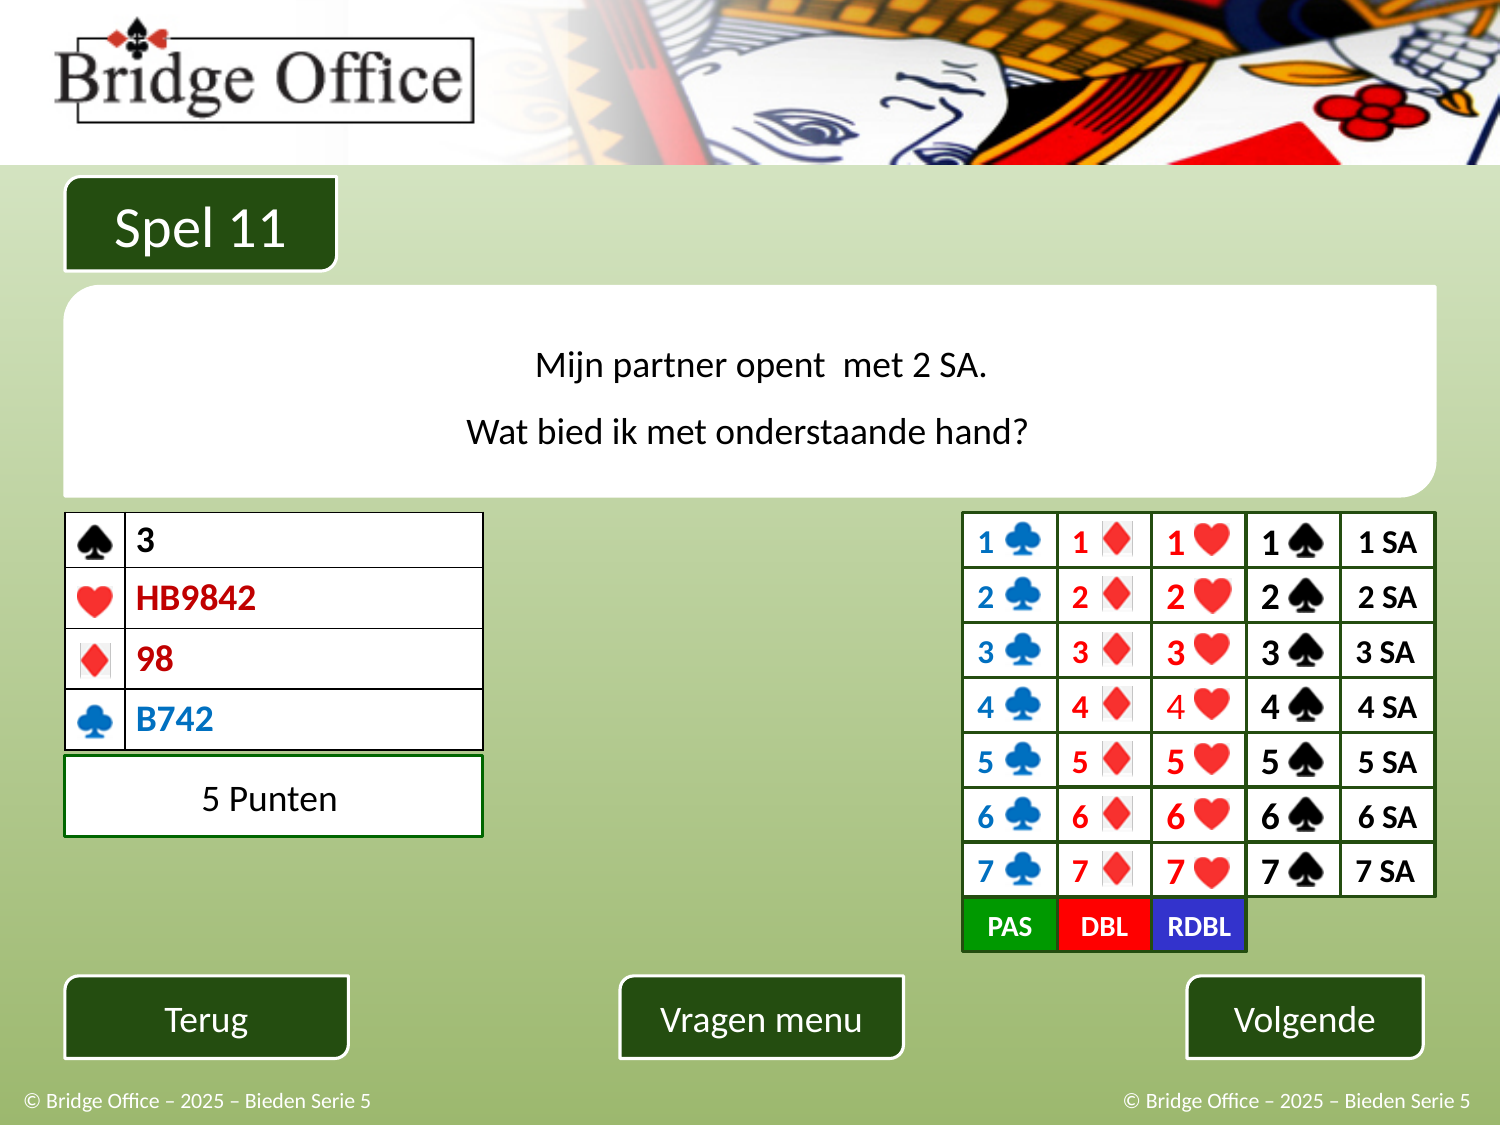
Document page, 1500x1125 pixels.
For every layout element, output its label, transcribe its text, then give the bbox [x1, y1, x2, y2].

table_cell [66, 629, 124, 688]
text_box 3 SA [1339, 621, 1437, 676]
text_box 3 [1056, 621, 1150, 676]
table_cell 98 [126, 629, 482, 688]
picture [1193, 523, 1230, 556]
picture [1099, 576, 1135, 613]
text_box 5 Punten [63, 754, 484, 838]
text_box 1 SA [1342, 511, 1437, 569]
text_box 5 [1248, 734, 1339, 786]
picture [1193, 743, 1230, 776]
text_box RDBL [1153, 898, 1248, 953]
picture [1288, 631, 1324, 668]
picture [1004, 741, 1041, 778]
picture [1288, 521, 1325, 558]
text_box © Bridge Office – 2025 – Bieden Serie 5 [8, 1079, 393, 1121]
picture [1194, 633, 1230, 666]
text_box 4 [961, 676, 1059, 734]
picture [0, 0, 1500, 166]
text_box © Bridge Office – 2025 – Bieden Serie 5 [1107, 1079, 1500, 1121]
text_box [63, 284, 1437, 498]
text_box 6 [1245, 786, 1339, 841]
picture [1193, 688, 1230, 721]
picture [1288, 576, 1324, 613]
picture [1099, 851, 1135, 887]
text_box 4 [1059, 676, 1150, 734]
picture [77, 524, 114, 561]
picture [1193, 798, 1230, 830]
picture [1288, 741, 1324, 778]
text_box 7 [1056, 841, 1150, 898]
picture [1099, 741, 1135, 778]
text_box PAS [961, 896, 1059, 953]
picture [77, 585, 114, 618]
table_header 3 [126, 513, 482, 567]
text_box Mijn partner opent met 2 SA. [508, 332, 1015, 393]
text_box 4 [1245, 676, 1339, 734]
text_box 1 [1153, 511, 1245, 569]
text_box 2 [1056, 569, 1153, 621]
text_box Wat bied ik met onderstaande hand? [451, 399, 1072, 460]
text_box 1 [961, 511, 1059, 569]
text_box 3 [1150, 621, 1245, 676]
text_box 5 [1153, 734, 1248, 786]
table_cell [66, 568, 124, 628]
text_box 2 SA [1339, 569, 1437, 621]
picture [1099, 686, 1135, 723]
text_box 1 [1059, 511, 1153, 569]
table_cell B742 [126, 690, 482, 749]
picture [1193, 578, 1232, 614]
picture [1004, 631, 1041, 668]
picture [1099, 796, 1135, 833]
text_box 3 [961, 621, 1056, 676]
picture [1099, 521, 1135, 558]
text_box 5 [961, 734, 1059, 786]
text_box 2 [1153, 569, 1245, 621]
text_box 7 [961, 841, 1056, 896]
table_header [66, 513, 124, 567]
picture [77, 703, 114, 740]
text_box 3 [1245, 621, 1339, 676]
picture [1004, 851, 1041, 887]
text_box Spel 11 [63, 179, 339, 273]
picture [1004, 686, 1041, 723]
picture [1099, 631, 1135, 668]
picture [1288, 796, 1324, 832]
picture [77, 643, 114, 679]
text_box 2 [961, 569, 1056, 621]
text_box 6 [1150, 786, 1245, 841]
picture [1193, 857, 1230, 890]
text_box Volgende [1185, 974, 1425, 1061]
picture [1004, 576, 1041, 613]
text_box 7 [1150, 841, 1245, 898]
text_box 6 SA [1339, 786, 1437, 844]
text_box DBL [1059, 898, 1153, 953]
table_cell [66, 690, 124, 749]
picture [1004, 796, 1041, 833]
text_box 6 [961, 786, 1056, 841]
table_cell HB9842 [126, 568, 482, 628]
text_box 6 [1056, 786, 1150, 841]
text_box 4 [1150, 676, 1245, 734]
text_box Terug [63, 974, 350, 1061]
text_box Vragen menu [618, 974, 906, 1061]
text_box 7 SA [1339, 844, 1437, 898]
picture [1288, 686, 1324, 723]
text_box 1 [1245, 511, 1342, 569]
text_box 7 [1245, 841, 1339, 898]
picture [1004, 521, 1041, 558]
text_box 2 [1245, 569, 1339, 621]
text_box 5 [1059, 734, 1153, 786]
text_box 4 SA [1339, 676, 1437, 734]
picture [1288, 851, 1324, 887]
text_box 5 SA [1339, 734, 1437, 786]
